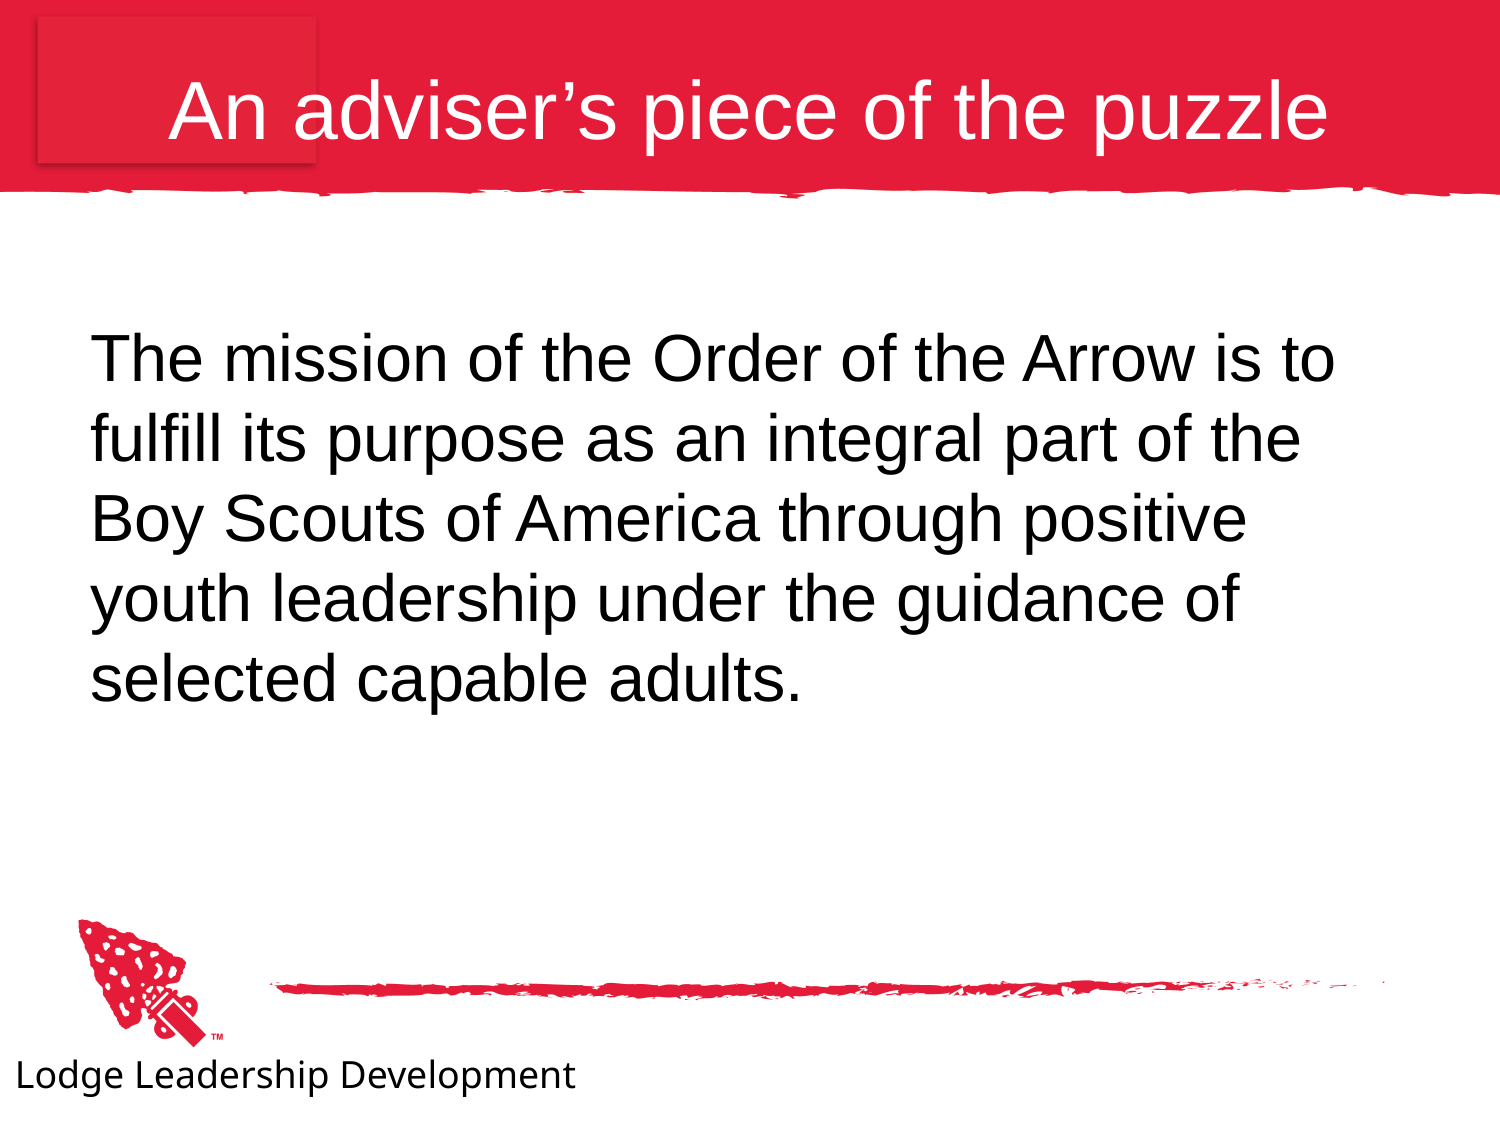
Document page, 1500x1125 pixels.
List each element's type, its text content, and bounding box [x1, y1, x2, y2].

title An adviser’s piece of the puzzle [75, 45, 1425, 168]
list The mission of the Order of the Arrow is to fulfill its purpose as an integral part of the Boy Scouts of America through positive youth leadership under the guidance of selected capable adults. [75, 307, 1425, 1005]
picture [0, 0, 1500, 1043]
text_box Lodge Leadership Development [0, 1043, 1500, 1125]
